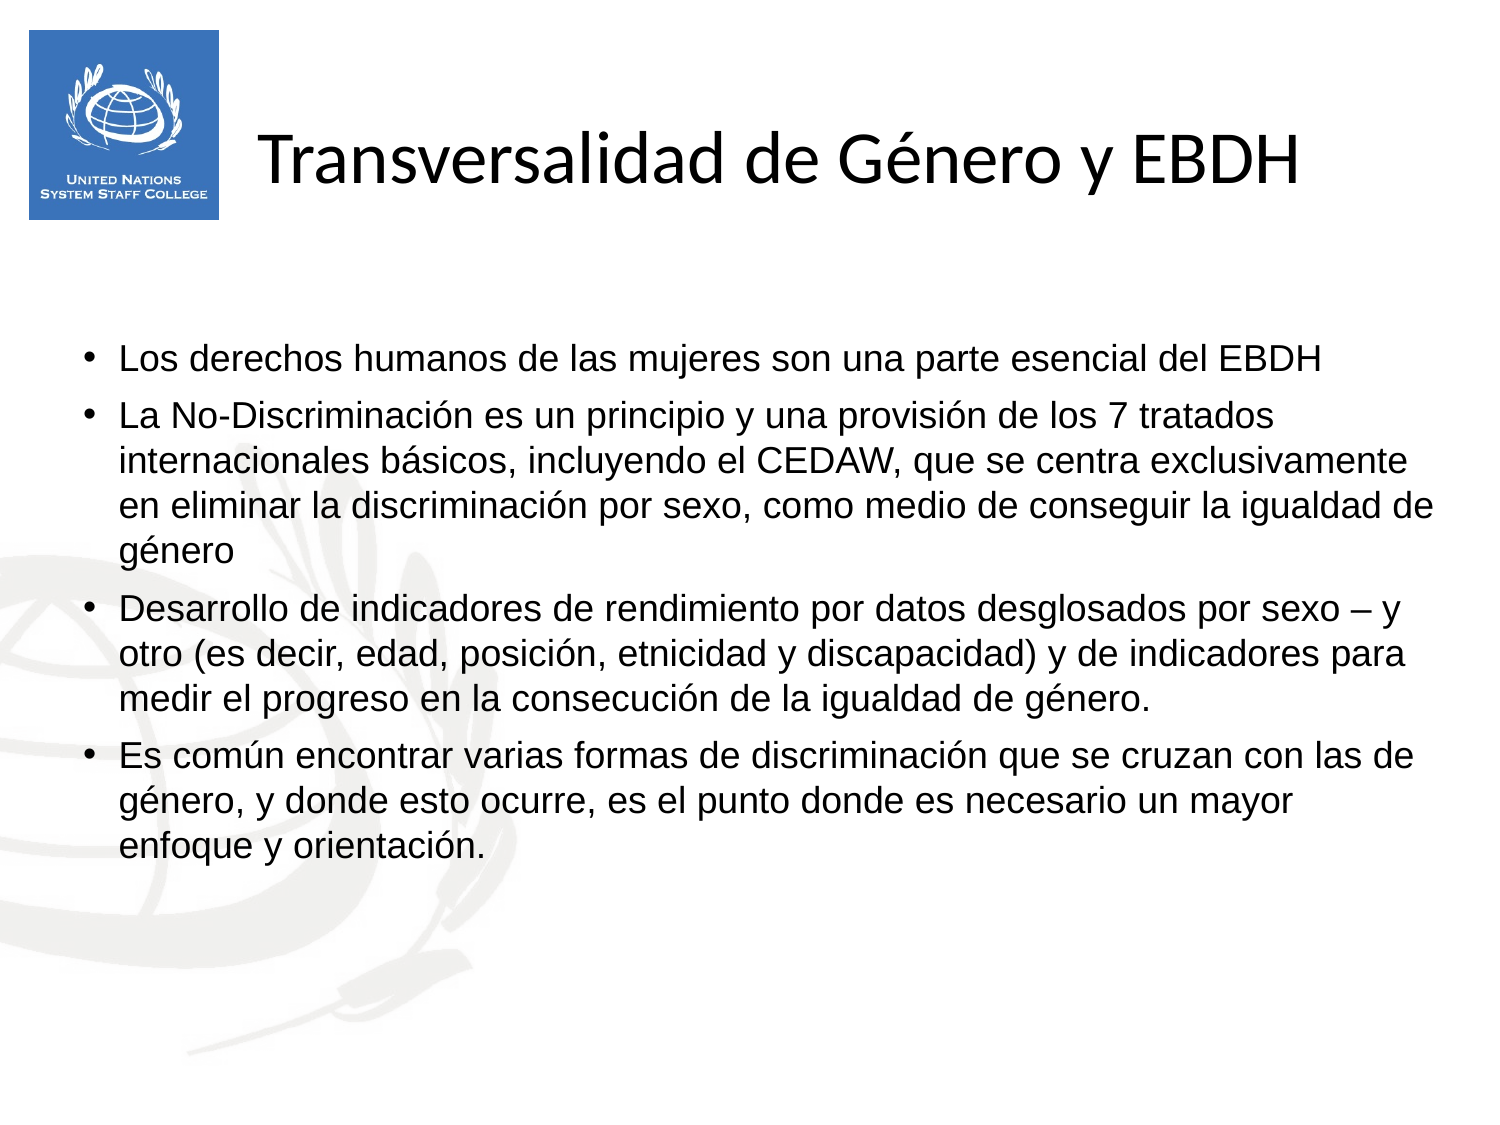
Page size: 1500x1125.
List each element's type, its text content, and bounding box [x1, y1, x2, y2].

text_box Los derechos humanos de las mujeres son una parte esencial del EBDH La No-Discriminación es un principio y una provisión de los 7 tratados internacionales básicos, incluyendo el CEDAW, que se centra exclusivamente en eliminar la discriminación por sexo, como medio de conseguir la igualdad de género Desarrollo de indicadores de rendimiento por datos desglosados por sexo – y otro (es decir, edad, posición, etnicidad y discapacidad) y de indicadores para medir el progreso en la consecución de la igualdad de género. Es común encontrar varias formas de discriminación que se cruzan con las de género, y donde esto ocurre, es el punto donde es necesario un mayor enfoque y orientación. [68, 326, 1451, 874]
title Transversalidad de Género y EBDH [123, 42, 1416, 231]
picture [29, 30, 219, 220]
